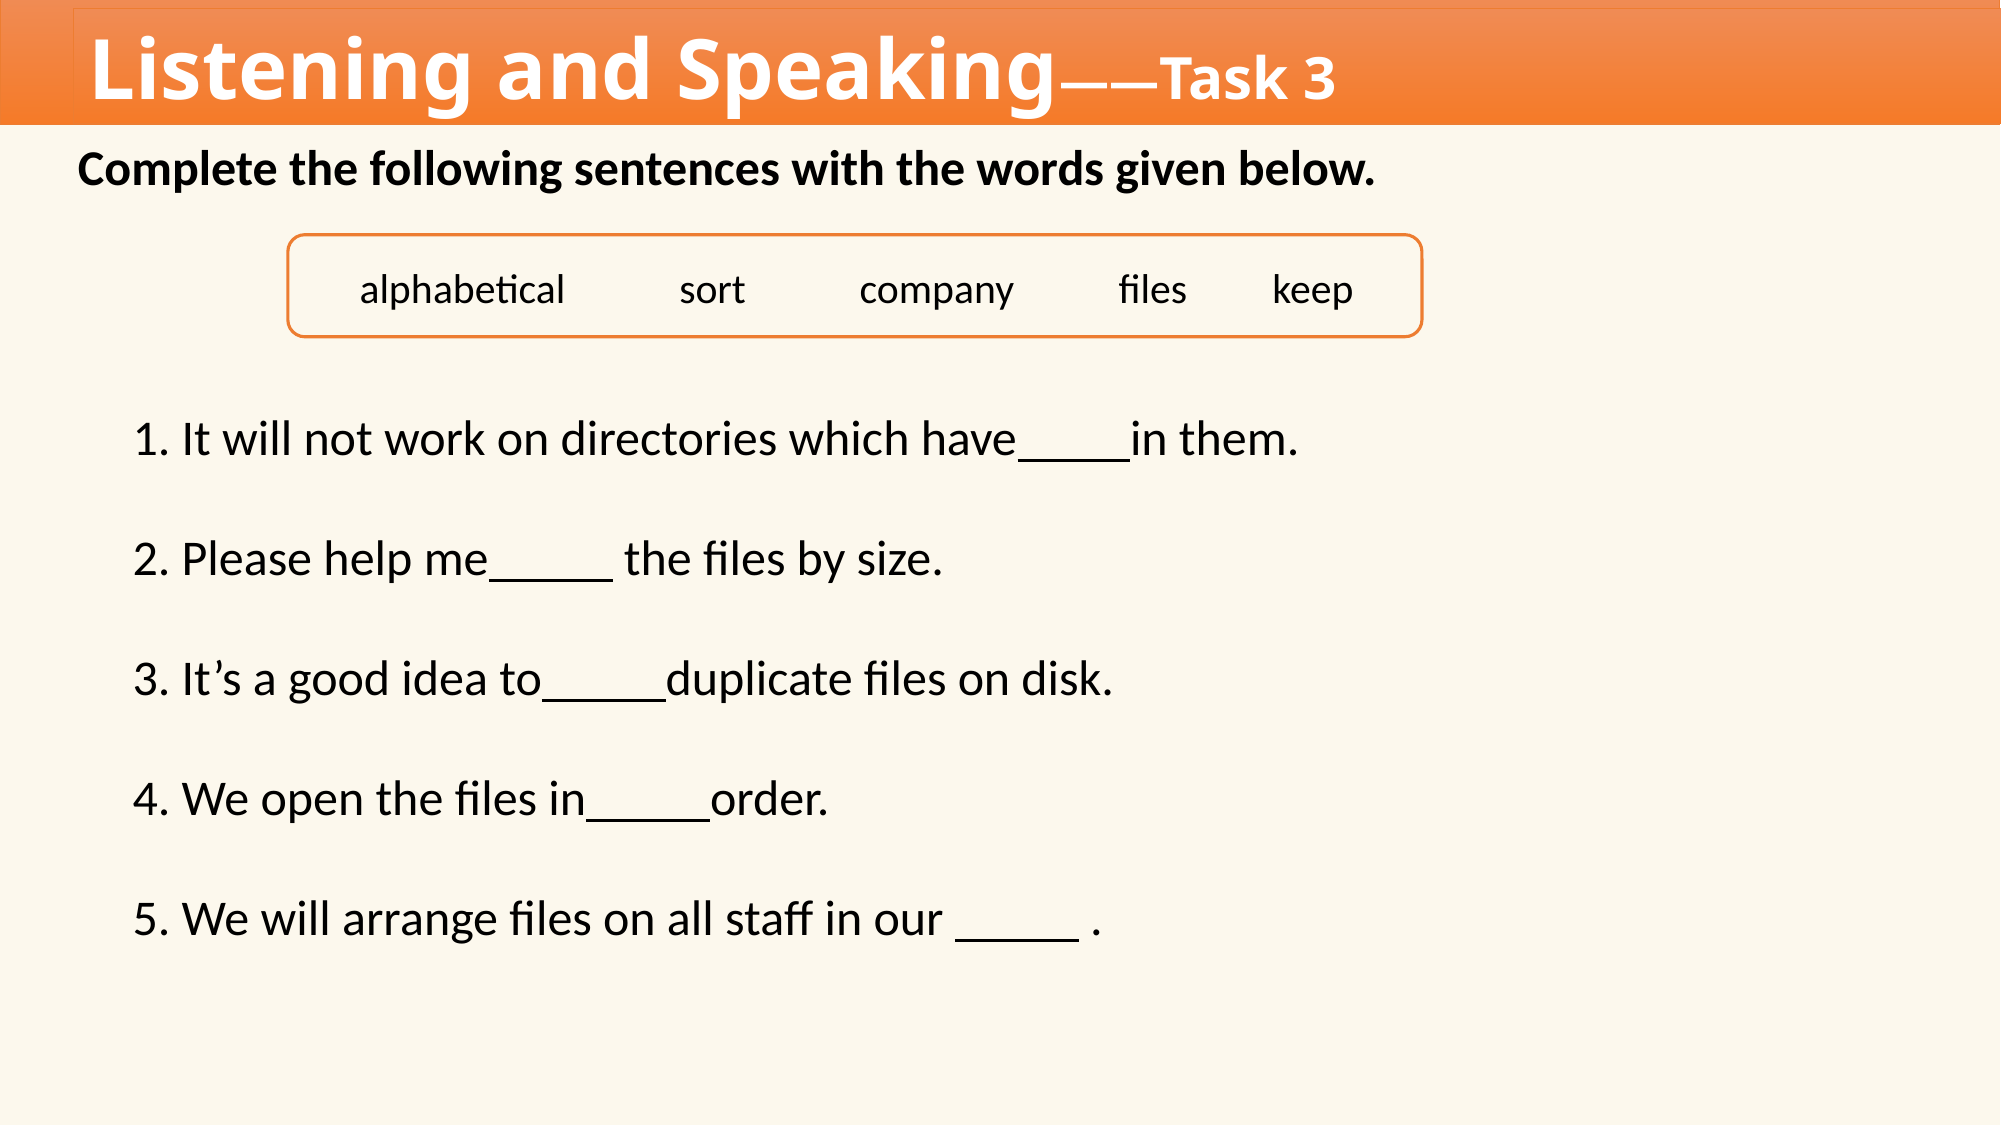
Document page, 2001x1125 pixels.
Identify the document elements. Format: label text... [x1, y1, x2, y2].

text_box [286, 233, 1424, 338]
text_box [0, 0, 2000, 125]
text_box Complete the following sentences with the words given below. [63, 127, 1962, 203]
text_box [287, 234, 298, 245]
text_box 1. It will not work on directories which have in them. 2. Please help me the files by size. 3. It’s a good idea to duplicate files on disk. 4. We open the files in order. 5. We will arrange files on all staff in our . [117, 397, 1589, 953]
